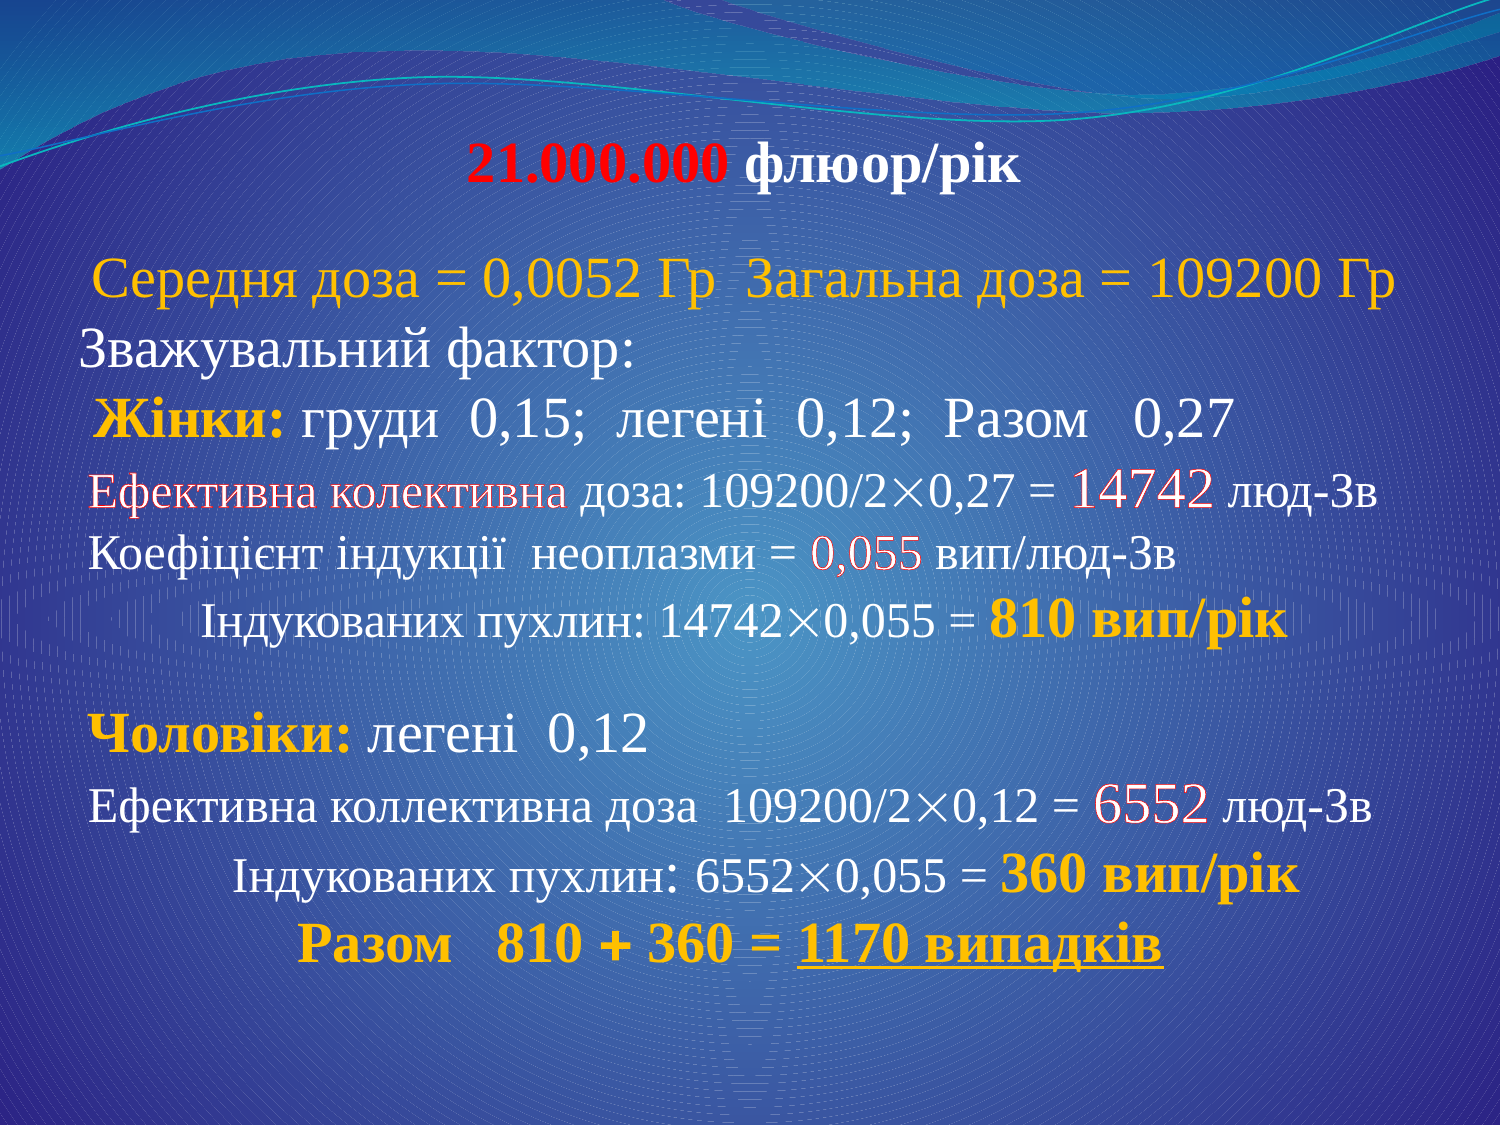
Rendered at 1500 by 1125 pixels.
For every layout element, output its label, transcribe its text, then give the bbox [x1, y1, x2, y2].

text_box 21.000.000 флюор/рік Середня доза = 0,0052 Гр Загальна доза = 109200 Гр Зважувальний фактор: Жінки: груди 0,15; легені 0,12; Разом 0,27 Ефективна колективна доза: 109200/20,27 = 14742 люд-Зв Коефіцієнт індукції неоплазми = 0,055 вип/люд-Зв Індукованих пухлин: 147420,055 = 810 вип/рік Чоловіки: легені 0,12 Ефективна коллективна доза 109200/20,12 = 6552 люд-Зв Індукованих пухлин: 65520,055 = 360 вип/рік Разом 810  360 = 1170 випадків [35, 117, 1454, 982]
